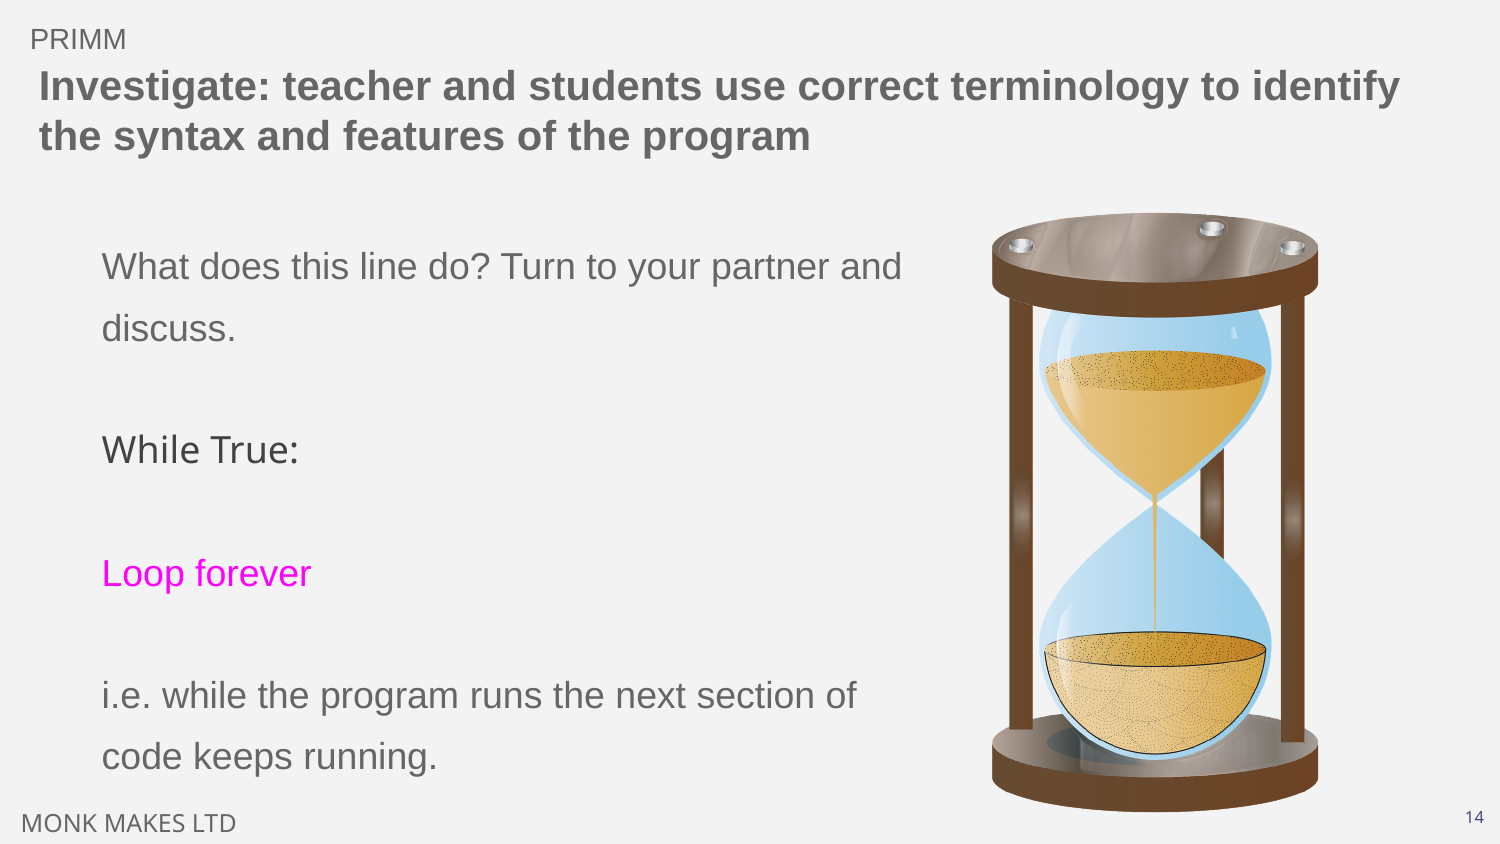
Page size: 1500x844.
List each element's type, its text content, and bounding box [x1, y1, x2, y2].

slide_number ‹#› [1448, 792, 1500, 844]
subtitle PRIMM [14, 0, 1500, 52]
picture [950, 191, 1360, 819]
title Investigate: teacher and students use correct terminology to identify the syntax and features of the program [24, 52, 1422, 167]
text_box What does this line do? Turn to your partner and discuss. While True: Loop forever i.e. while the program runs the next section of code keeps running. [86, 211, 926, 696]
